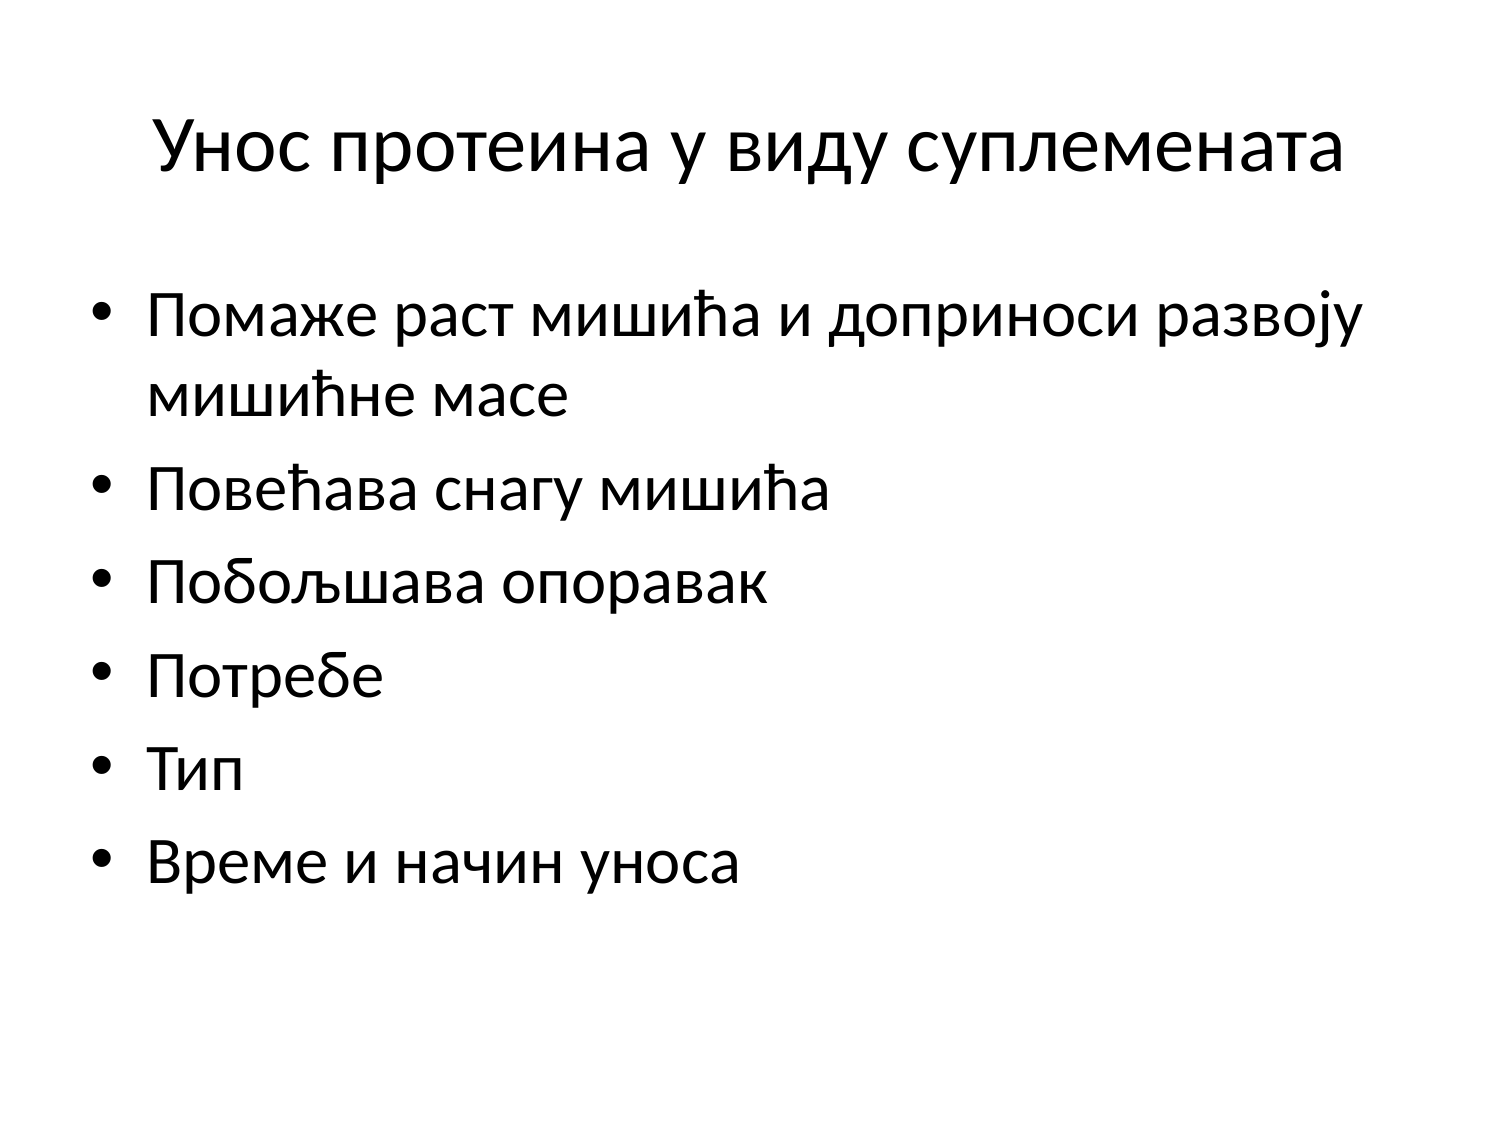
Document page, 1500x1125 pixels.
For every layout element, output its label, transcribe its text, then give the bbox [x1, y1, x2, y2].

title Унос протеина у виду суплемената [75, 45, 1425, 233]
list Помаже раст мишића и доприноси развоју мишићне масе Повећава снагу мишића Побољшава опоравак Потребе Тип Време и начин уноса [75, 262, 1425, 1005]
